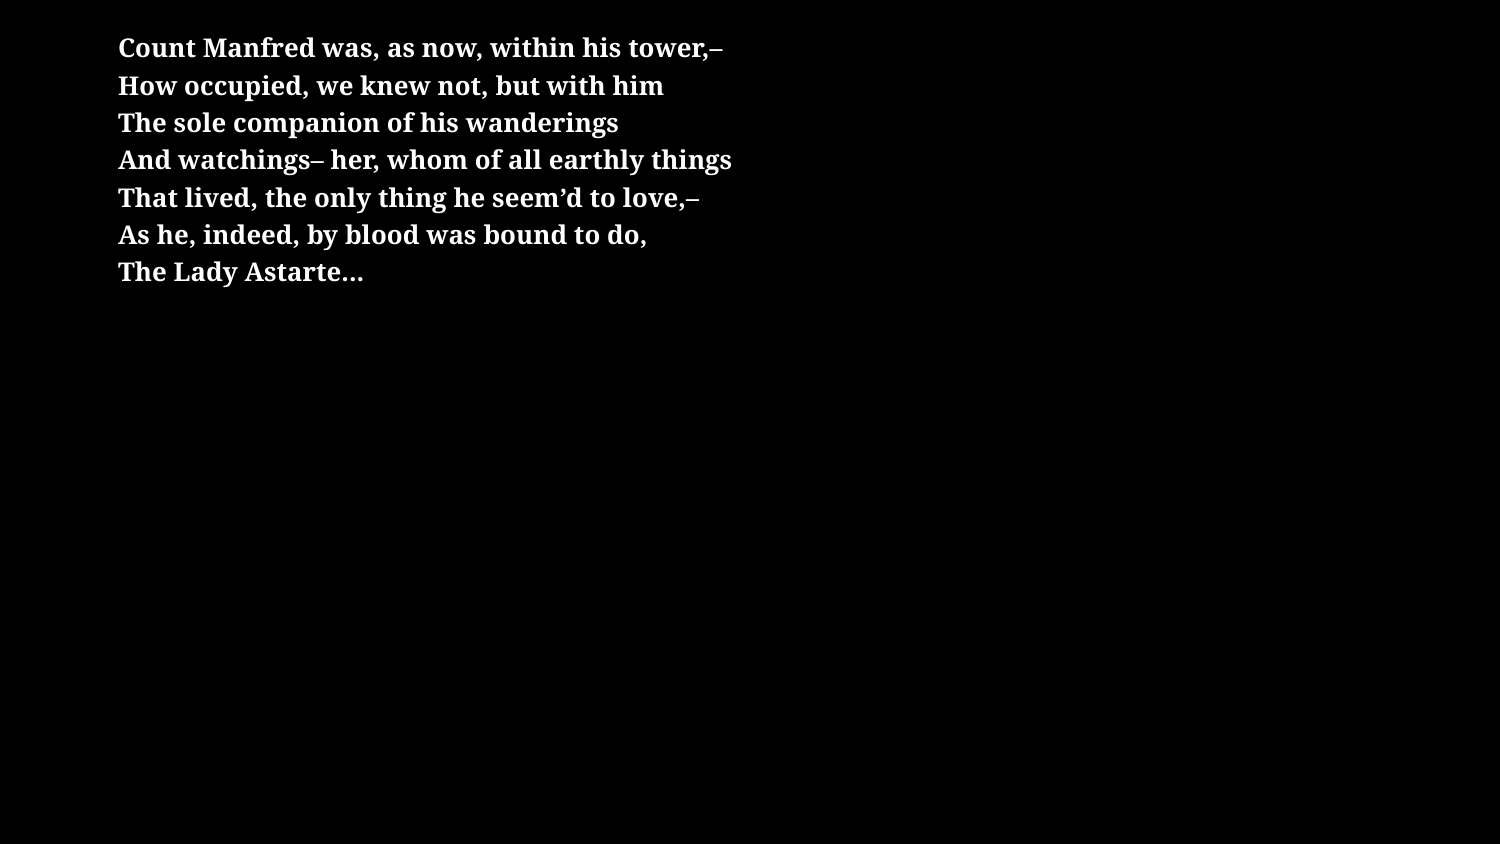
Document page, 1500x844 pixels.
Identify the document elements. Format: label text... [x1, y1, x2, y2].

title Count Manfred was, as now, within his tower,– How occupied, we knew not, but with him The sole companion of his wanderings And watchings– her, whom of all earthly things That lived, the only thing he seem’d to love,– As he, indeed, by blood was bound to do, The Lady Astarte... [103, 17, 1397, 299]
